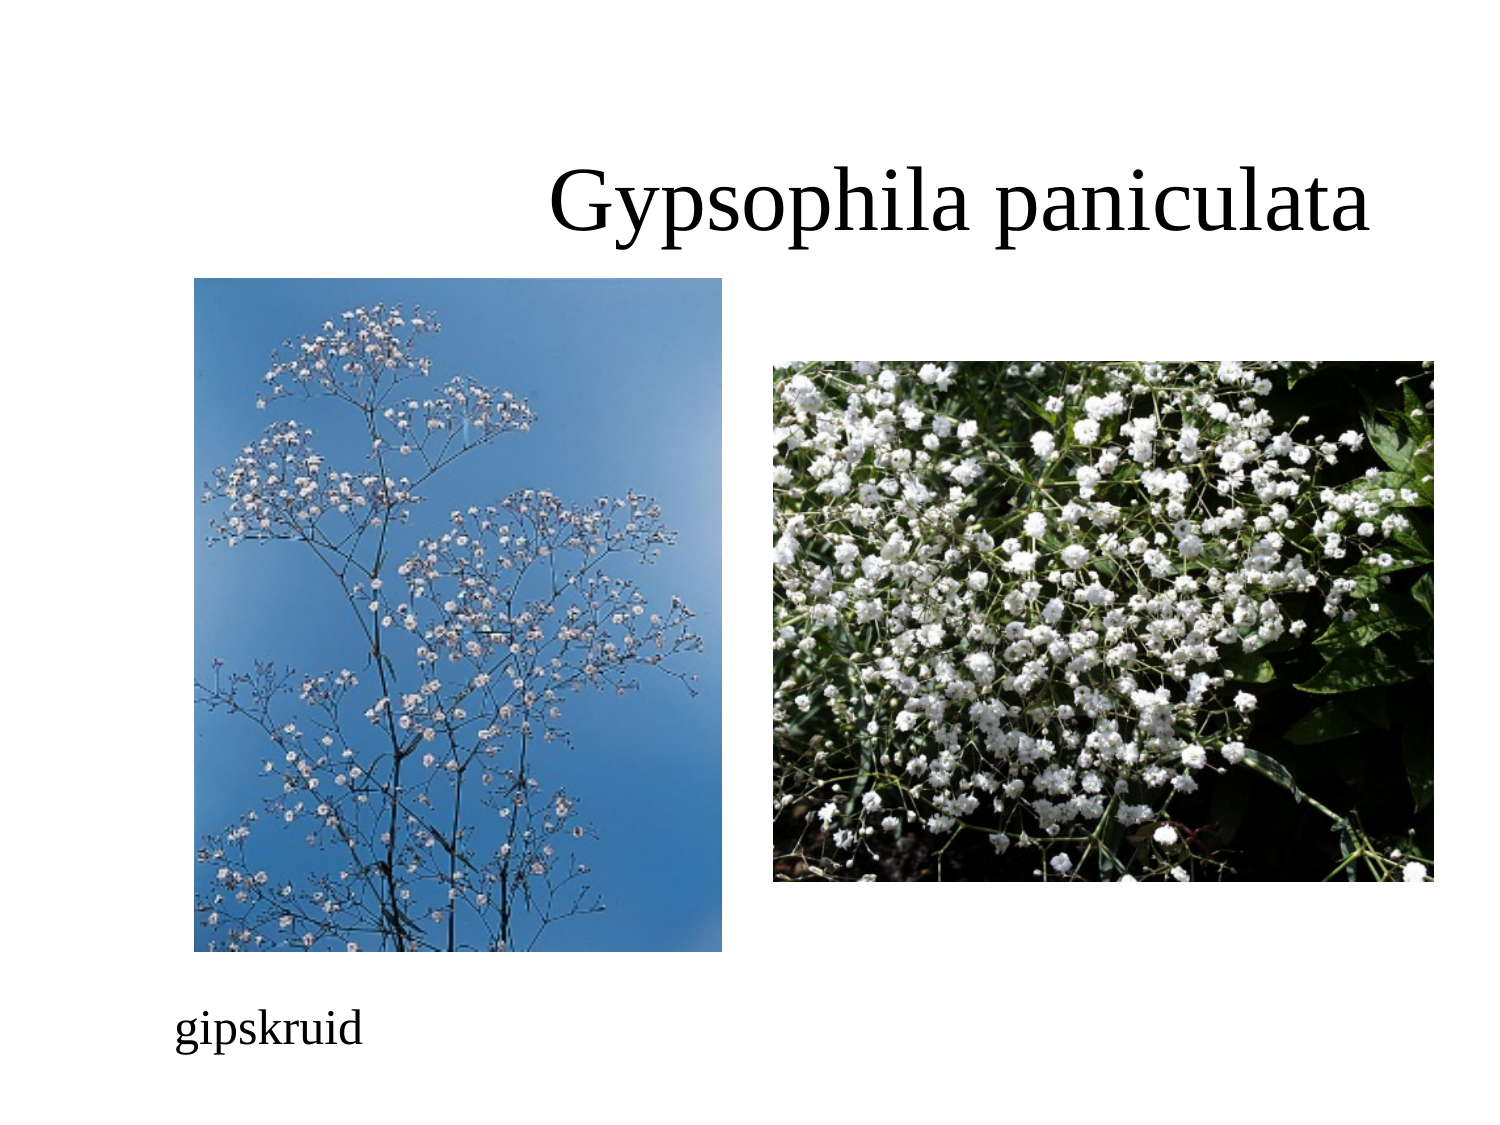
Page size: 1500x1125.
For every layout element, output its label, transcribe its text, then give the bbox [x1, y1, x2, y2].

picture [773, 361, 1434, 882]
text_box gipskruid [159, 987, 1222, 1063]
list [194, 278, 722, 953]
title Gypsophila paniculata [112, 99, 1388, 288]
